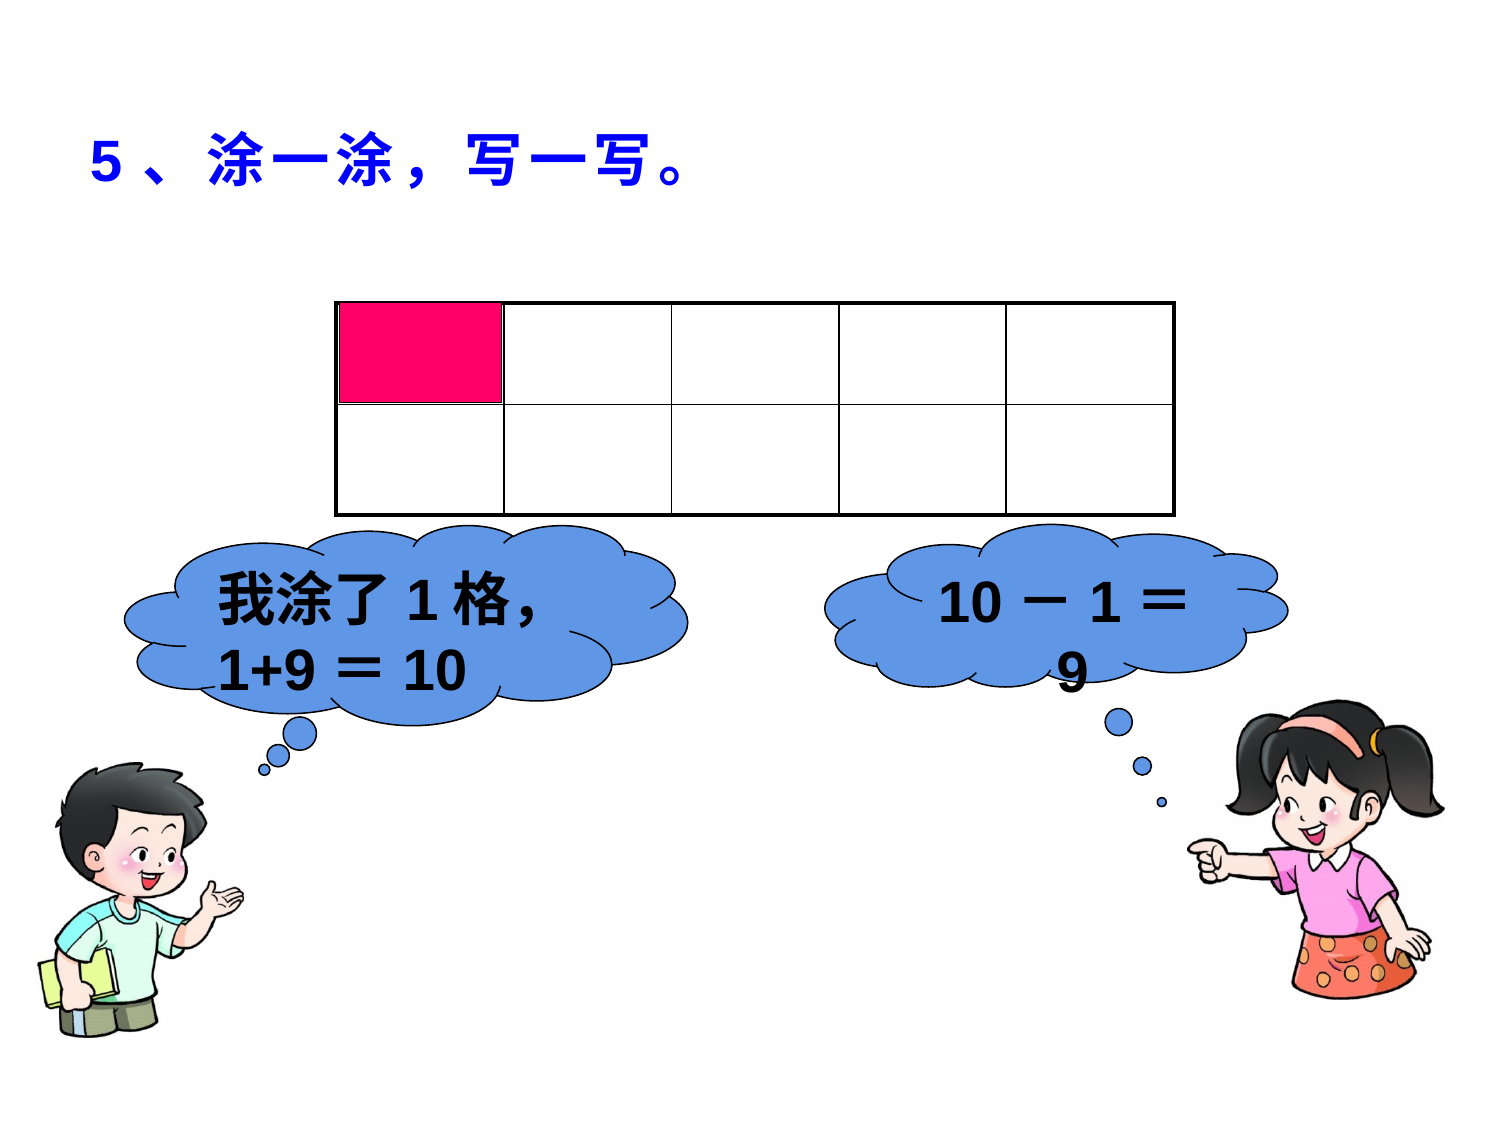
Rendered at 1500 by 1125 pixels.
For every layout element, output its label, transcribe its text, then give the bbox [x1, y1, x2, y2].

table_cell [840, 405, 1005, 513]
picture [37, 762, 244, 1038]
title 5、涂一涂，写一写。 [74, 99, 1425, 216]
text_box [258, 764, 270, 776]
text_box 10－1＝9 [1133, 757, 1152, 776]
table_header [840, 305, 1005, 404]
text_box 我涂了1格， 1+9＝10 [283, 716, 317, 751]
table_cell [505, 405, 671, 513]
text_box 我涂了1格， 1+9＝10 [267, 744, 290, 767]
table_header [505, 305, 671, 404]
text_box 我涂了1格， 1+9＝10 [124, 525, 688, 726]
table_cell [672, 405, 838, 513]
table_header [672, 305, 838, 404]
text_box 10－1＝9 [1105, 708, 1133, 736]
table_cell [338, 405, 503, 513]
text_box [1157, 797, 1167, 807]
table_header [1007, 305, 1172, 404]
text_box [339, 302, 502, 403]
text_box 10－1＝9 [824, 524, 1288, 687]
table_cell [1007, 405, 1172, 513]
picture [1187, 699, 1445, 1000]
